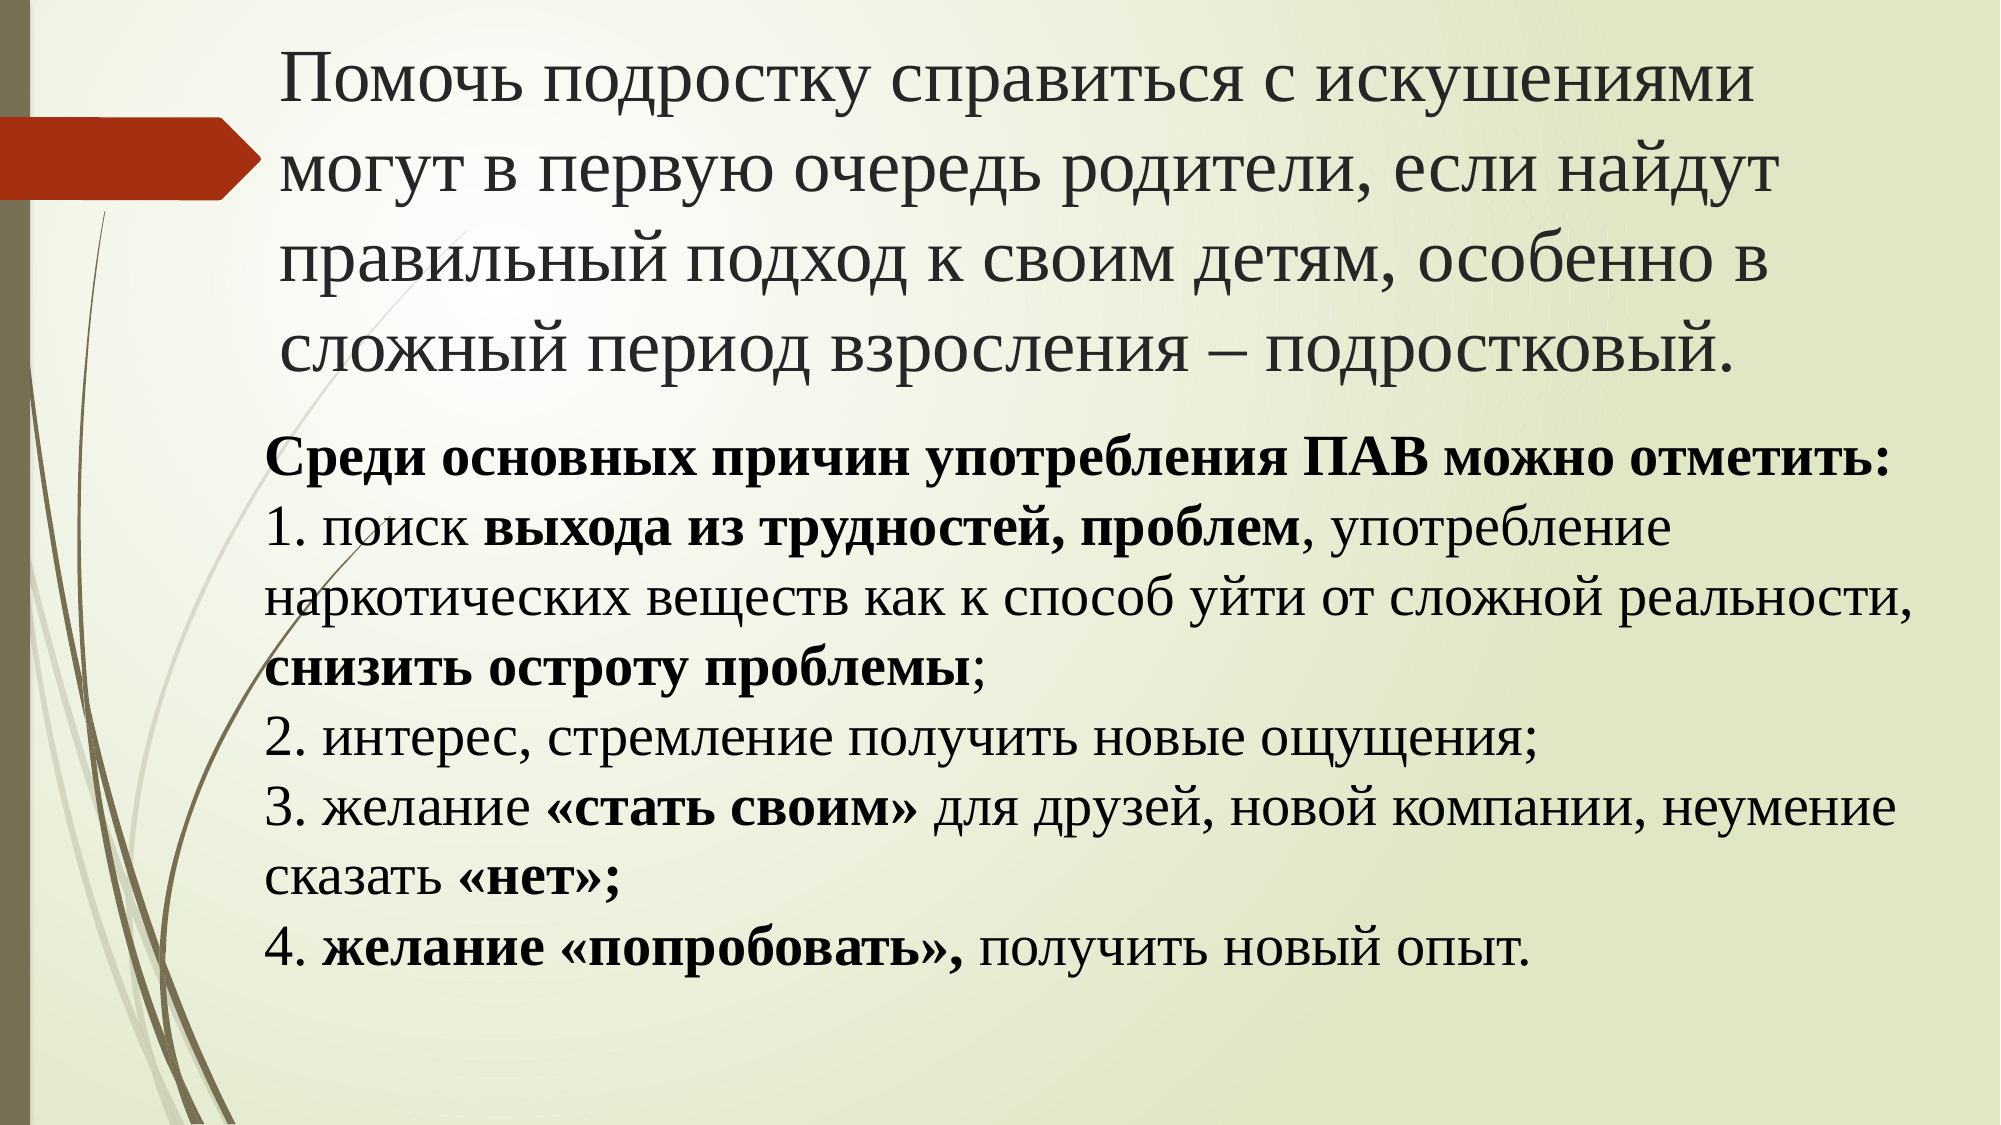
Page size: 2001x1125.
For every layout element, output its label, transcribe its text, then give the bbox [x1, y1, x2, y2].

title Помочь подростку справиться с искушениями могут в первую очередь родители, если найдут правильный подход к своим детям, особенно в сложный период взросления – подростковый. [264, 19, 1972, 409]
text_box Среди основных причин употребления ПАВ можно отметить: 1. поиск выхода из трудностей, проблем, употребление наркотических веществ как к способ уйти от сложной реальности, снизить остроту проблемы; 2. интерес, стремление получить новые ощущения; 3. желание «стать своим» для друзей, новой компании, неумение сказать «нет»; 4. желание «попробовать», получить новый опыт. [249, 409, 1972, 1030]
